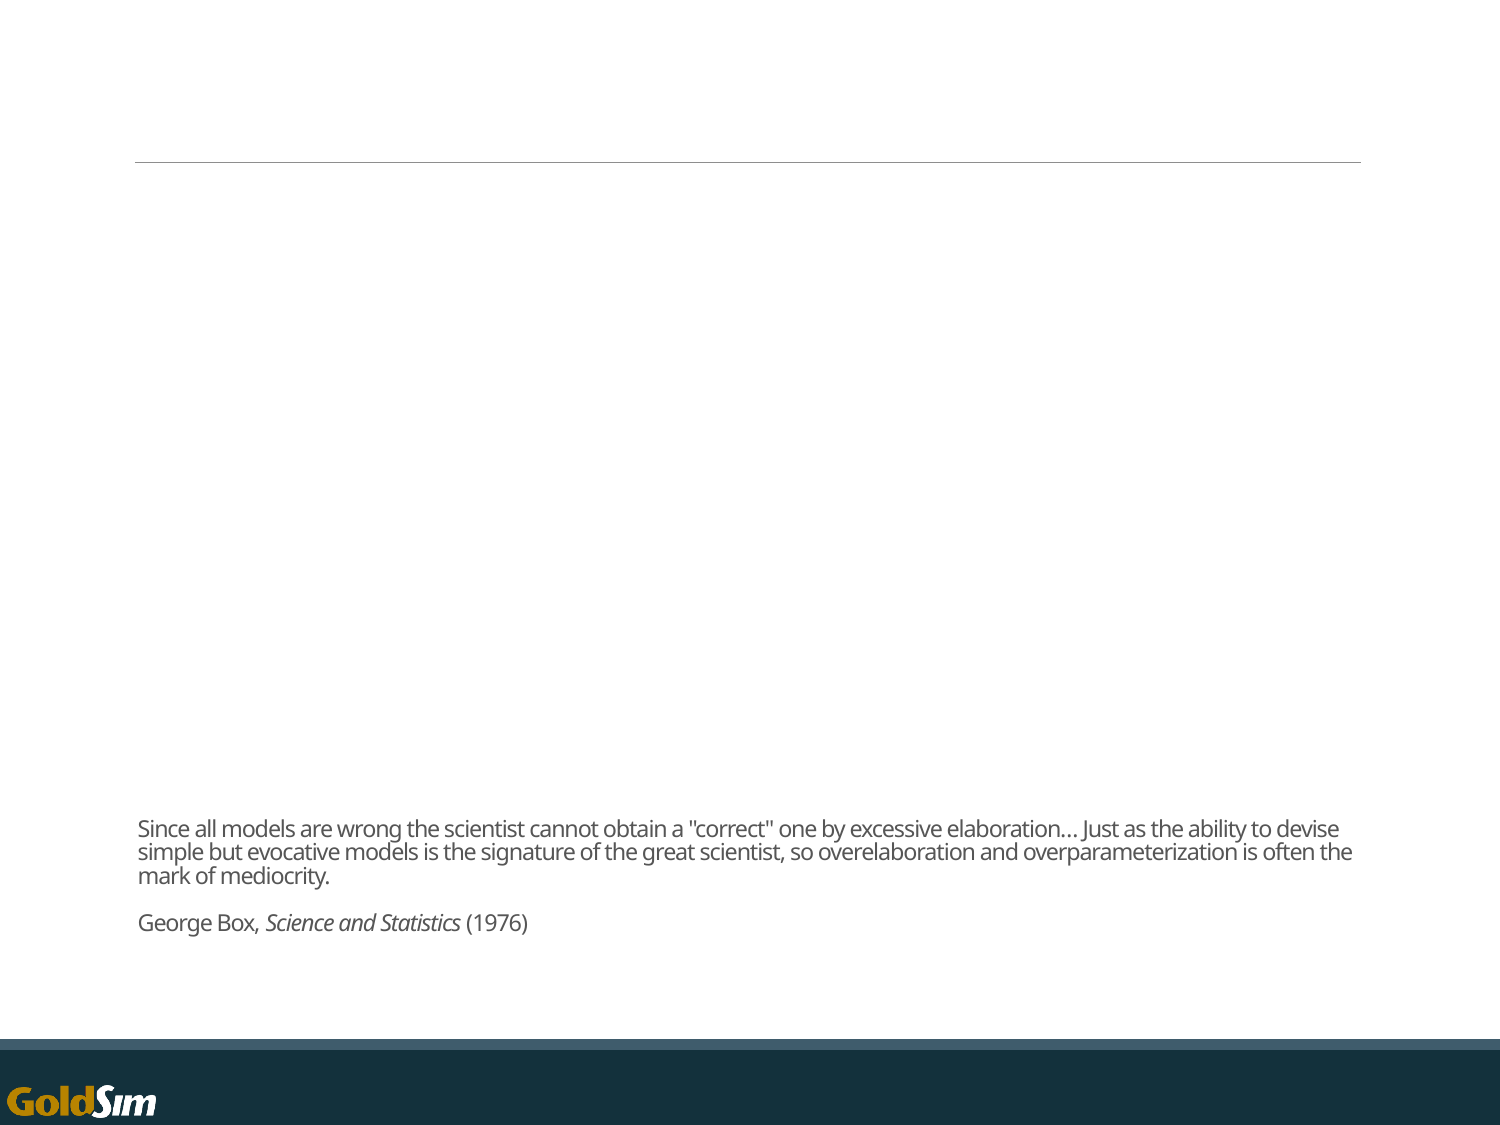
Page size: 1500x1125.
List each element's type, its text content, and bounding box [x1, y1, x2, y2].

title Since all models are wrong the scientist cannot obtain a "correct" one by excessive elaboration… Just as the ability to devise simple but evocative models is the signature of the great scientist, so overelaboration and overparameterization is often the mark of mediocrity. George Box, Science and Statistics (1976) [122, 786, 1398, 961]
picture [7, 1085, 156, 1118]
